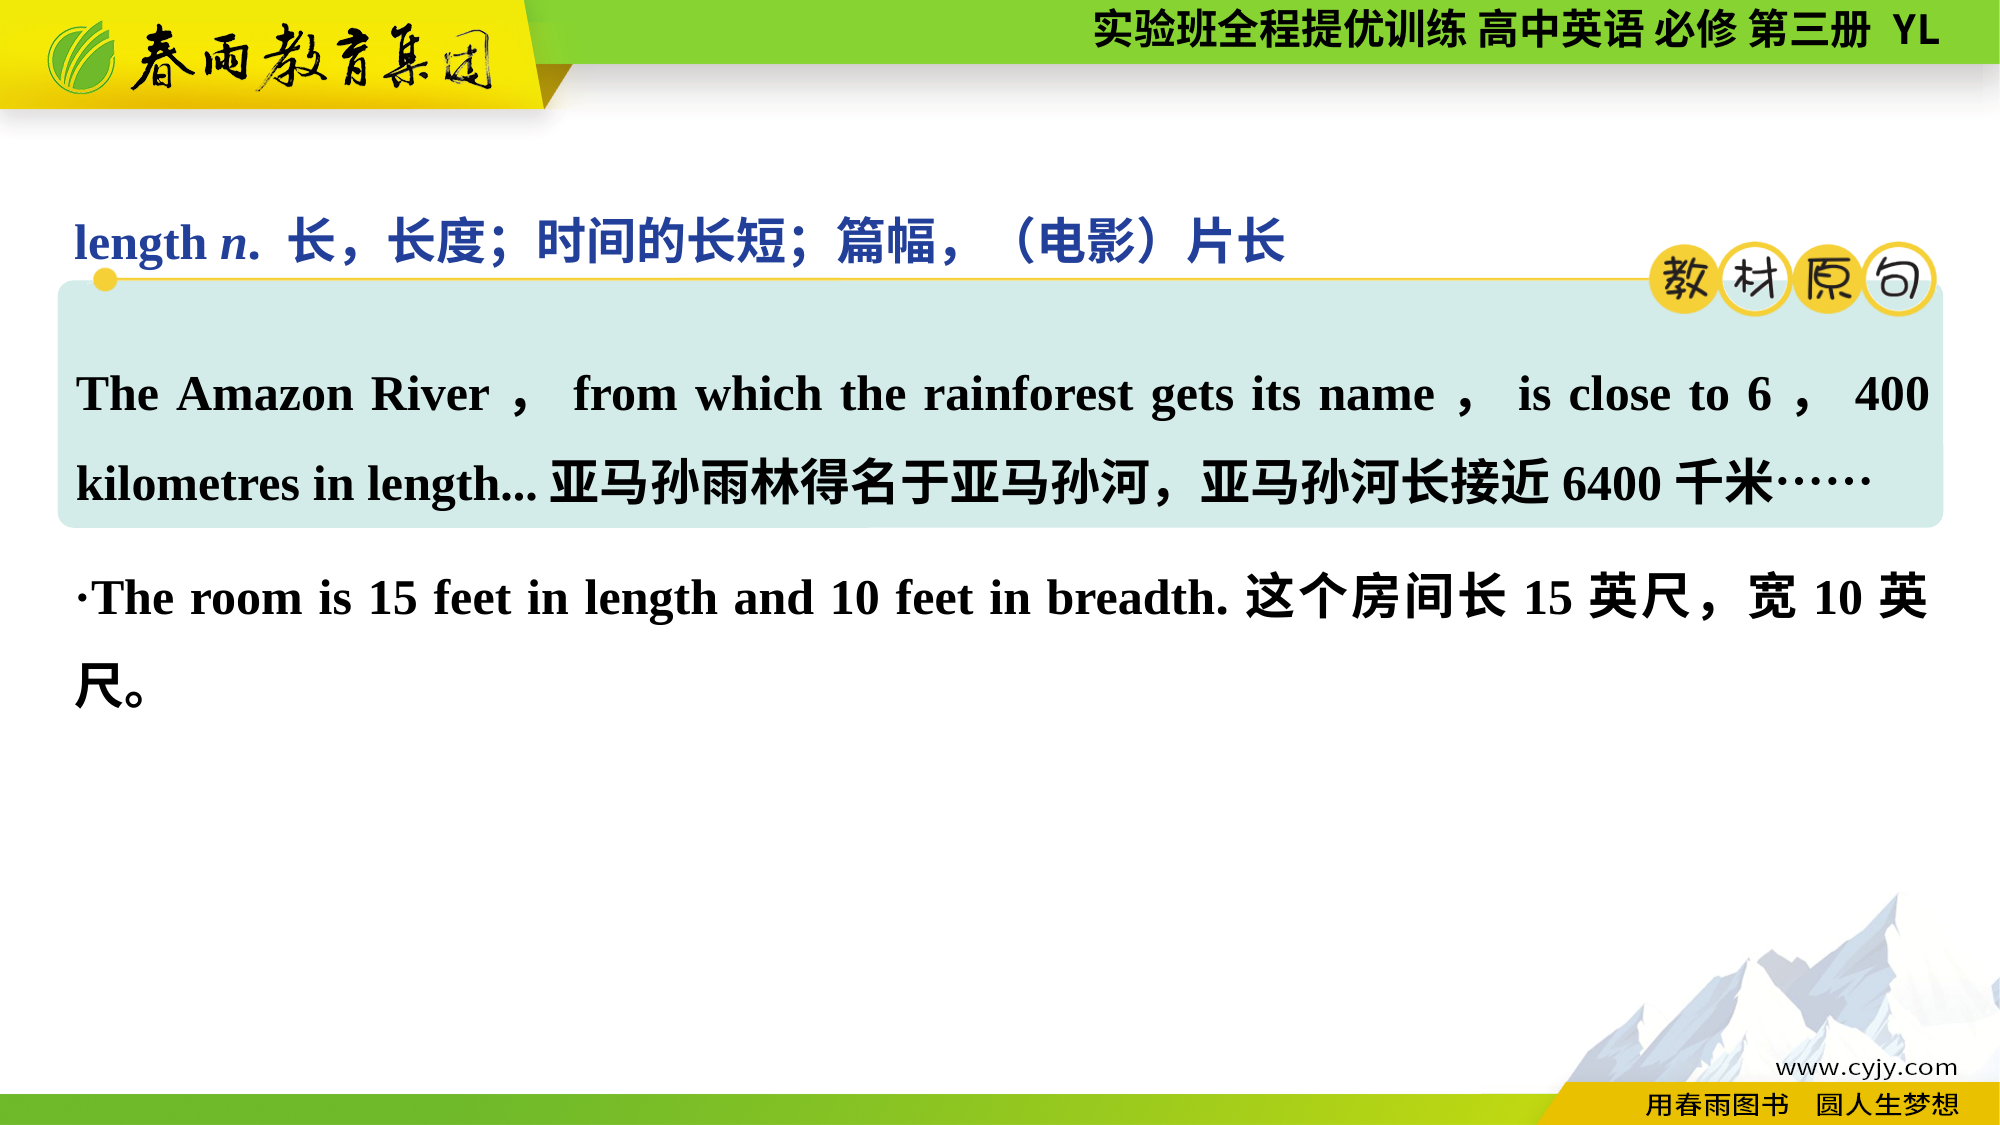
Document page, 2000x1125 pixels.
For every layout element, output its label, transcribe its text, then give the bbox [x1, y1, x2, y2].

list length n. 长，长度；时间的长短；篇幅，（电影）片长 [59, 171, 1944, 267]
text_box The Amazon River，from which the rainforest gets its name，is close to 6，400 kilometres in length...亚马孙雨林得名于亚马孙河，亚马孙河长接近6400千米…… [60, 323, 1945, 519]
picture [0, 0, 2000, 1125]
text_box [87, 232, 1938, 320]
text_box [57, 280, 1942, 527]
text_box ·The room is 15 feet in length and 10 feet in breadth.这个房间长15英尺，宽10英尺。 [59, 527, 1944, 722]
